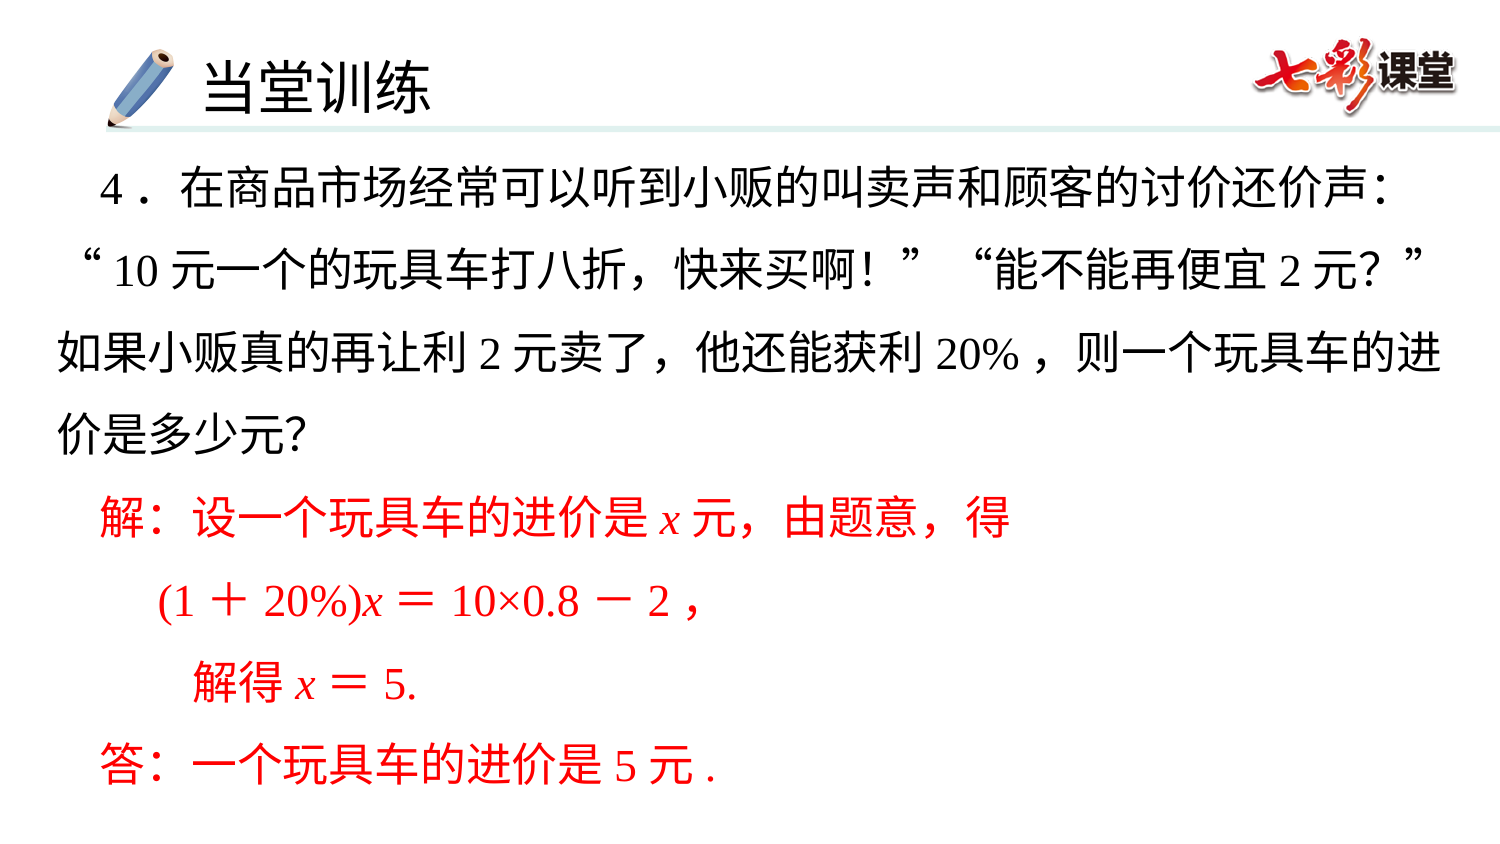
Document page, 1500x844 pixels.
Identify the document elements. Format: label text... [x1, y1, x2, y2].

picture [1249, 32, 1461, 118]
picture [100, 32, 181, 123]
text_box 4．在商品市场经常可以听到小贩的叫卖声和顾客的讨价还价声：“10元一个的玩具车打八折，快来买啊！”“能不能再便宜2元？”如果小贩真的再让利2元卖了，他还能获利20%，则一个玩具车的进价是多少元？ 解：设一个玩具车的进价是x元，由题意，得 (1＋20%)x＝10×0.8－2， 解得x＝5. 答：一个玩具车的进价是5元. [41, 123, 1471, 799]
